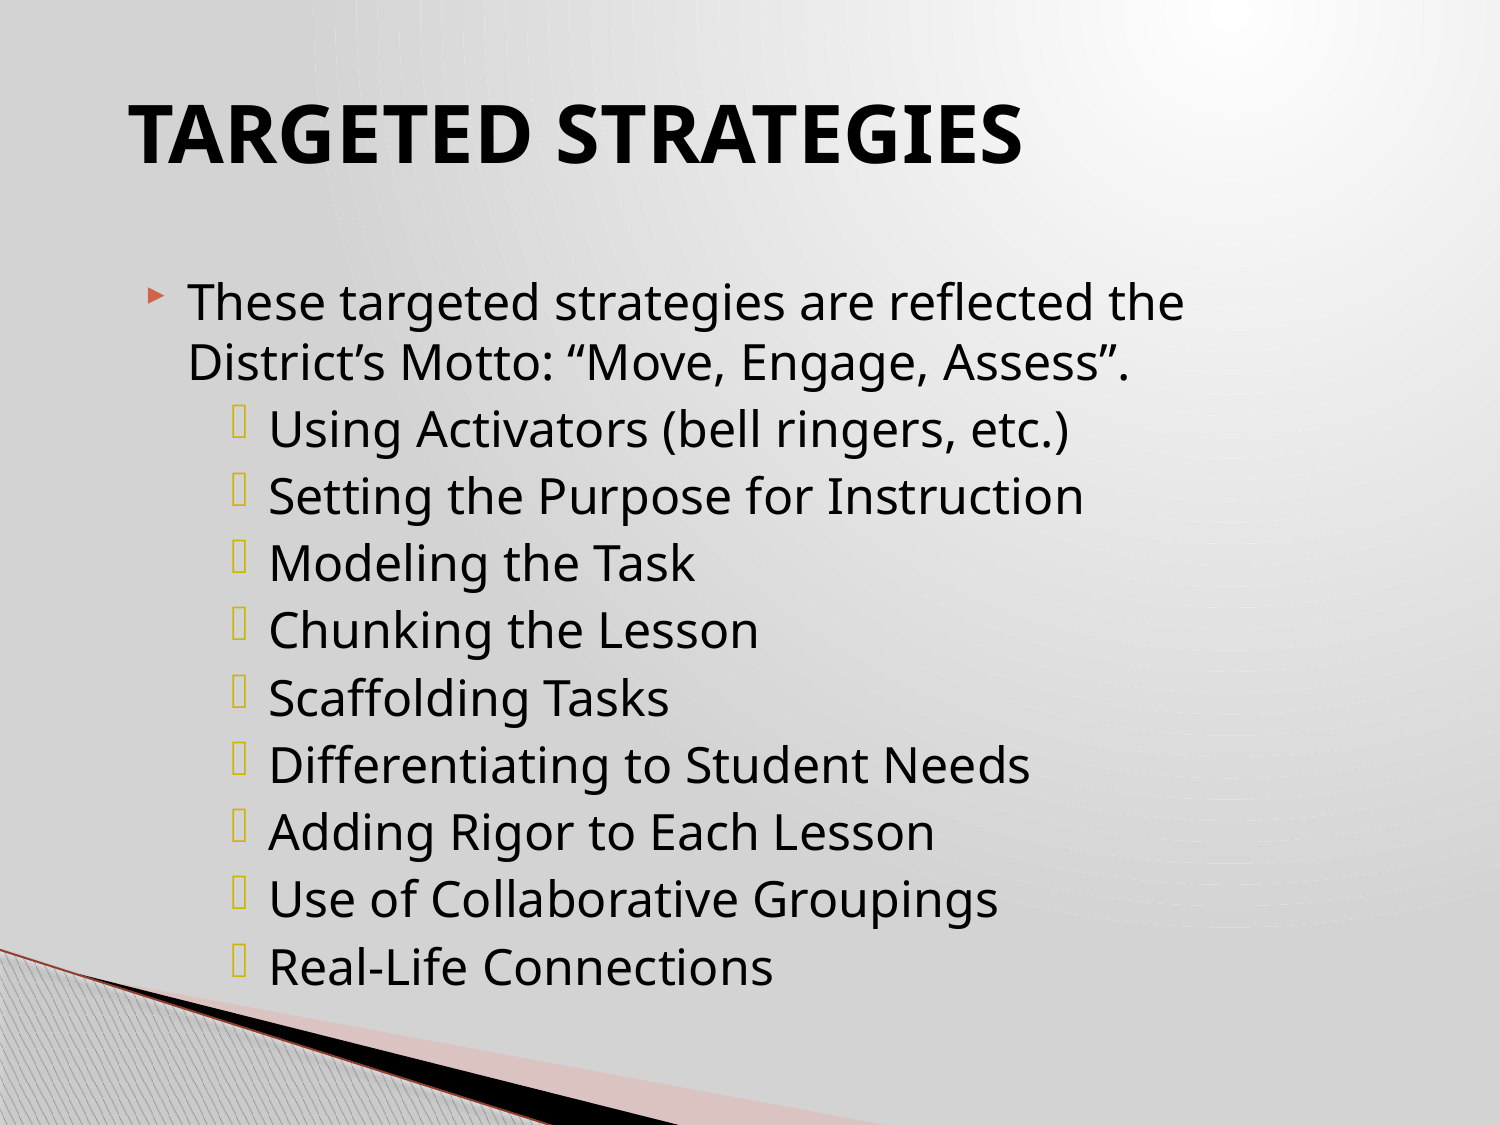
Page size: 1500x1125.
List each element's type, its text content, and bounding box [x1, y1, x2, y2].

title TARGETED STRATEGIES [112, 75, 1388, 188]
list These targeted strategies are reflected the District’s Motto: “Move, Engage, Assess”. Using Activators (bell ringers, etc.) Setting the Purpose for Instruction Modeling the Task Chunking the Lesson Scaffolding Tasks Differentiating to Student Needs Adding Rigor to Each Lesson Use of Collaborative Groupings Real-Life Connections [112, 262, 1388, 1038]
